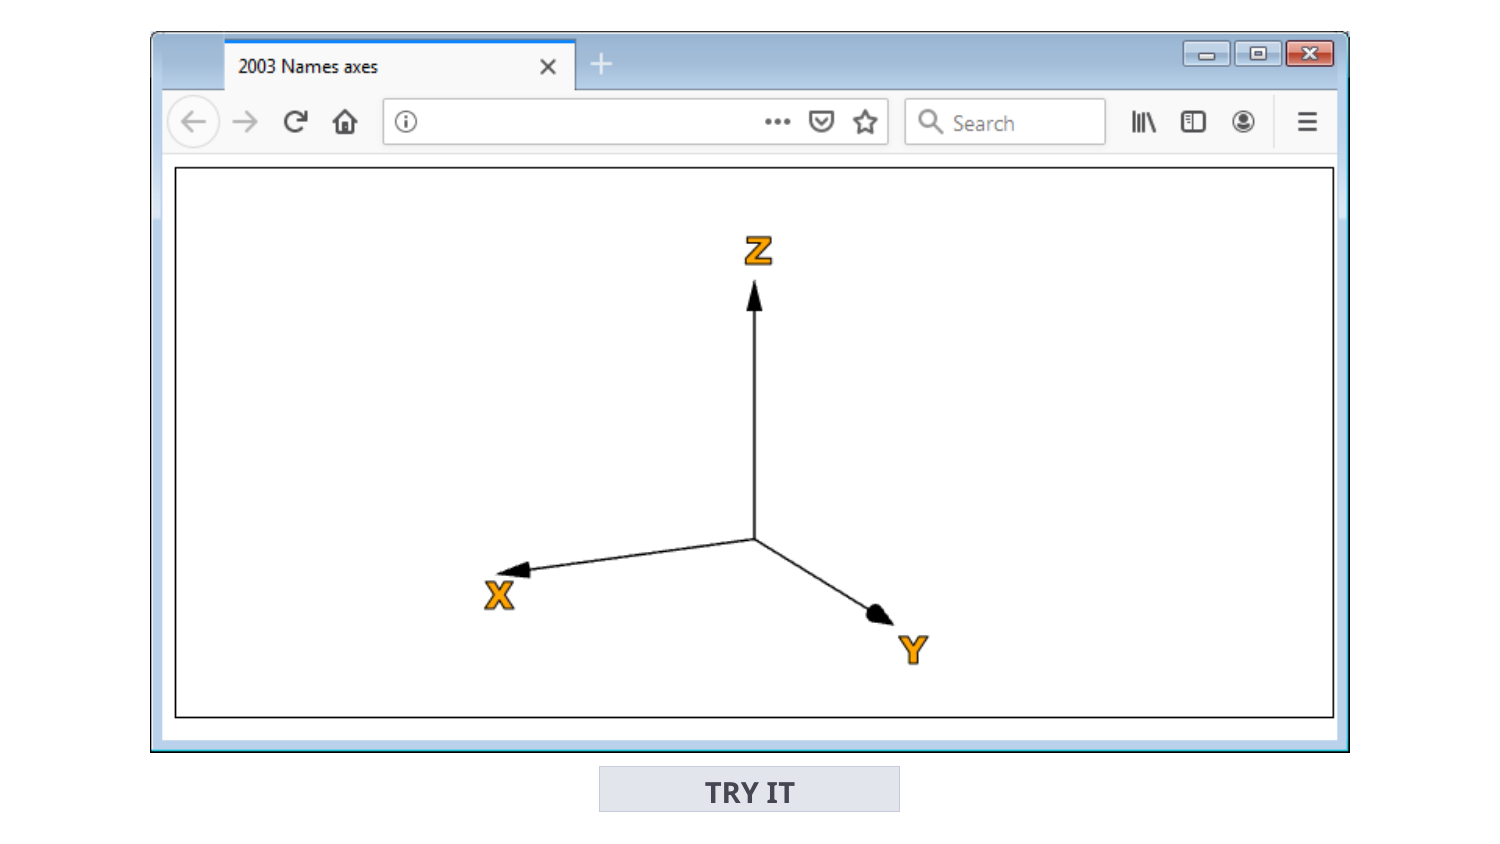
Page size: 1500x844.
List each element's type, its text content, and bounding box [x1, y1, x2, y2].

text_box TRY IT [599, 766, 900, 812]
picture [149, 31, 1351, 753]
